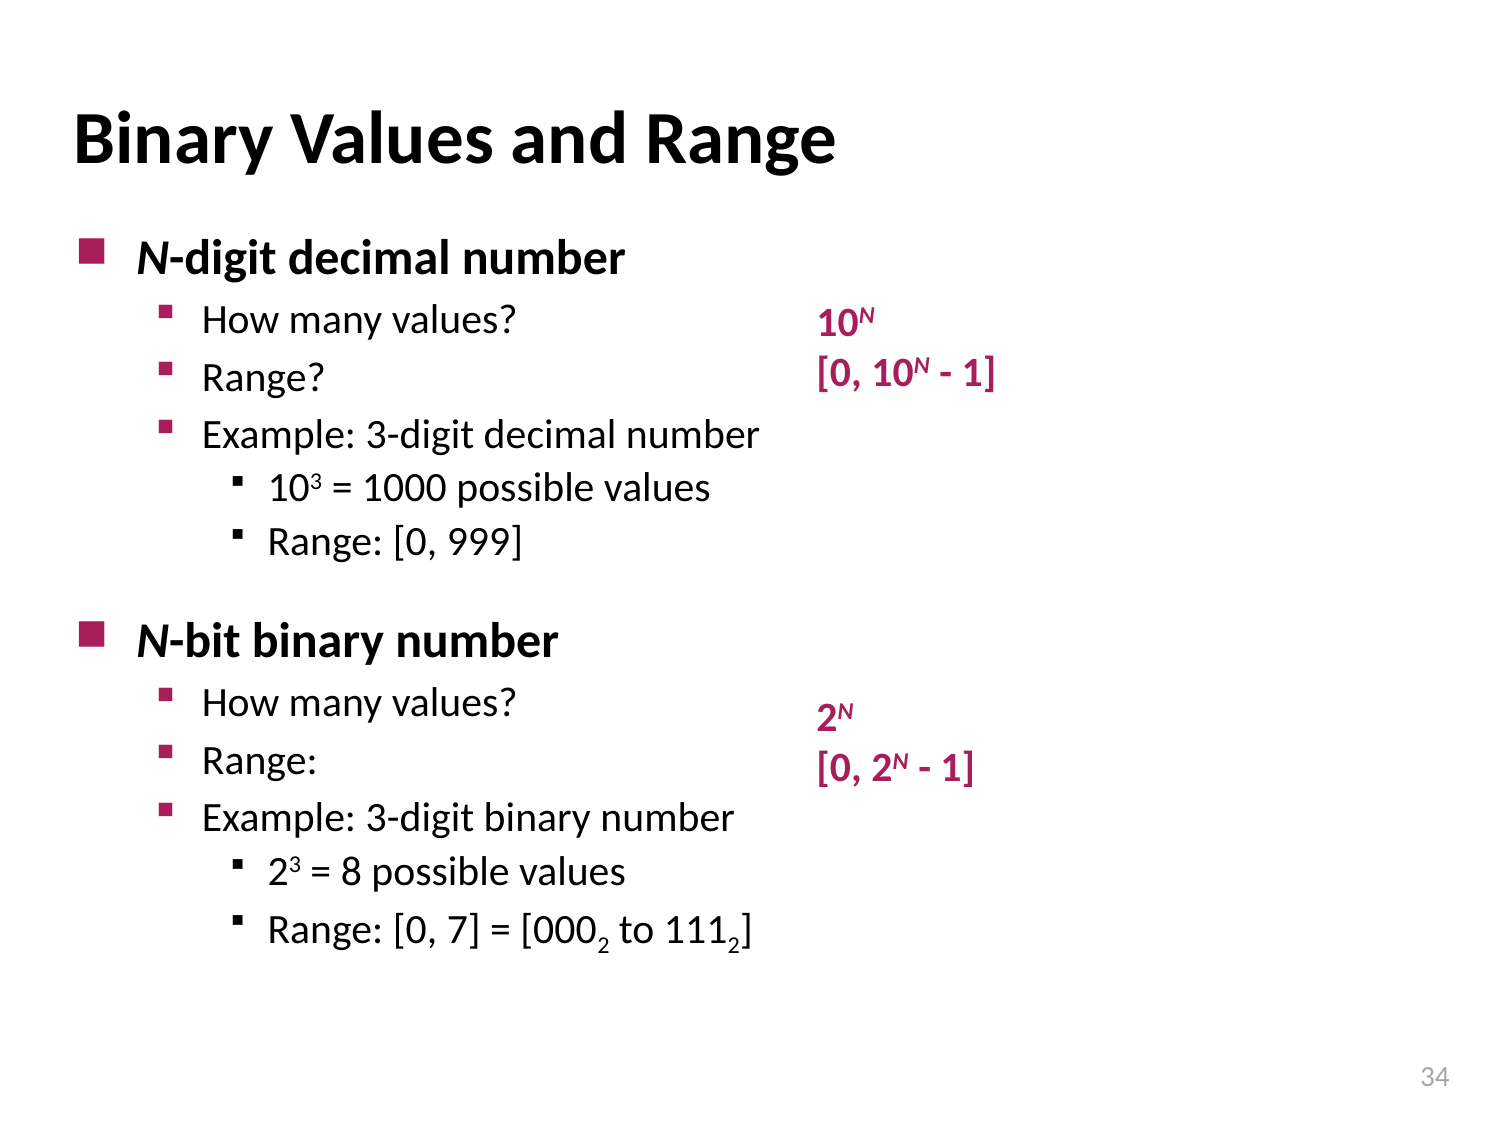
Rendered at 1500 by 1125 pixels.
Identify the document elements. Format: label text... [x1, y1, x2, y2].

text_box 10N [0, 10N - 1] [801, 287, 1012, 403]
text_box 2N [0, 2N - 1] [801, 682, 991, 798]
title Binary Values and Range [58, 71, 1305, 197]
list N-digit decimal number How many values? Range? Example: 3-digit decimal number 103 = 1000 possible values Range: [0, 999] N-bit binary number How many values? Range: Example: 3-digit binary number 23 = 8 possible values Range: [0, 7] = [0002 to 1112] [64, 223, 1361, 1040]
